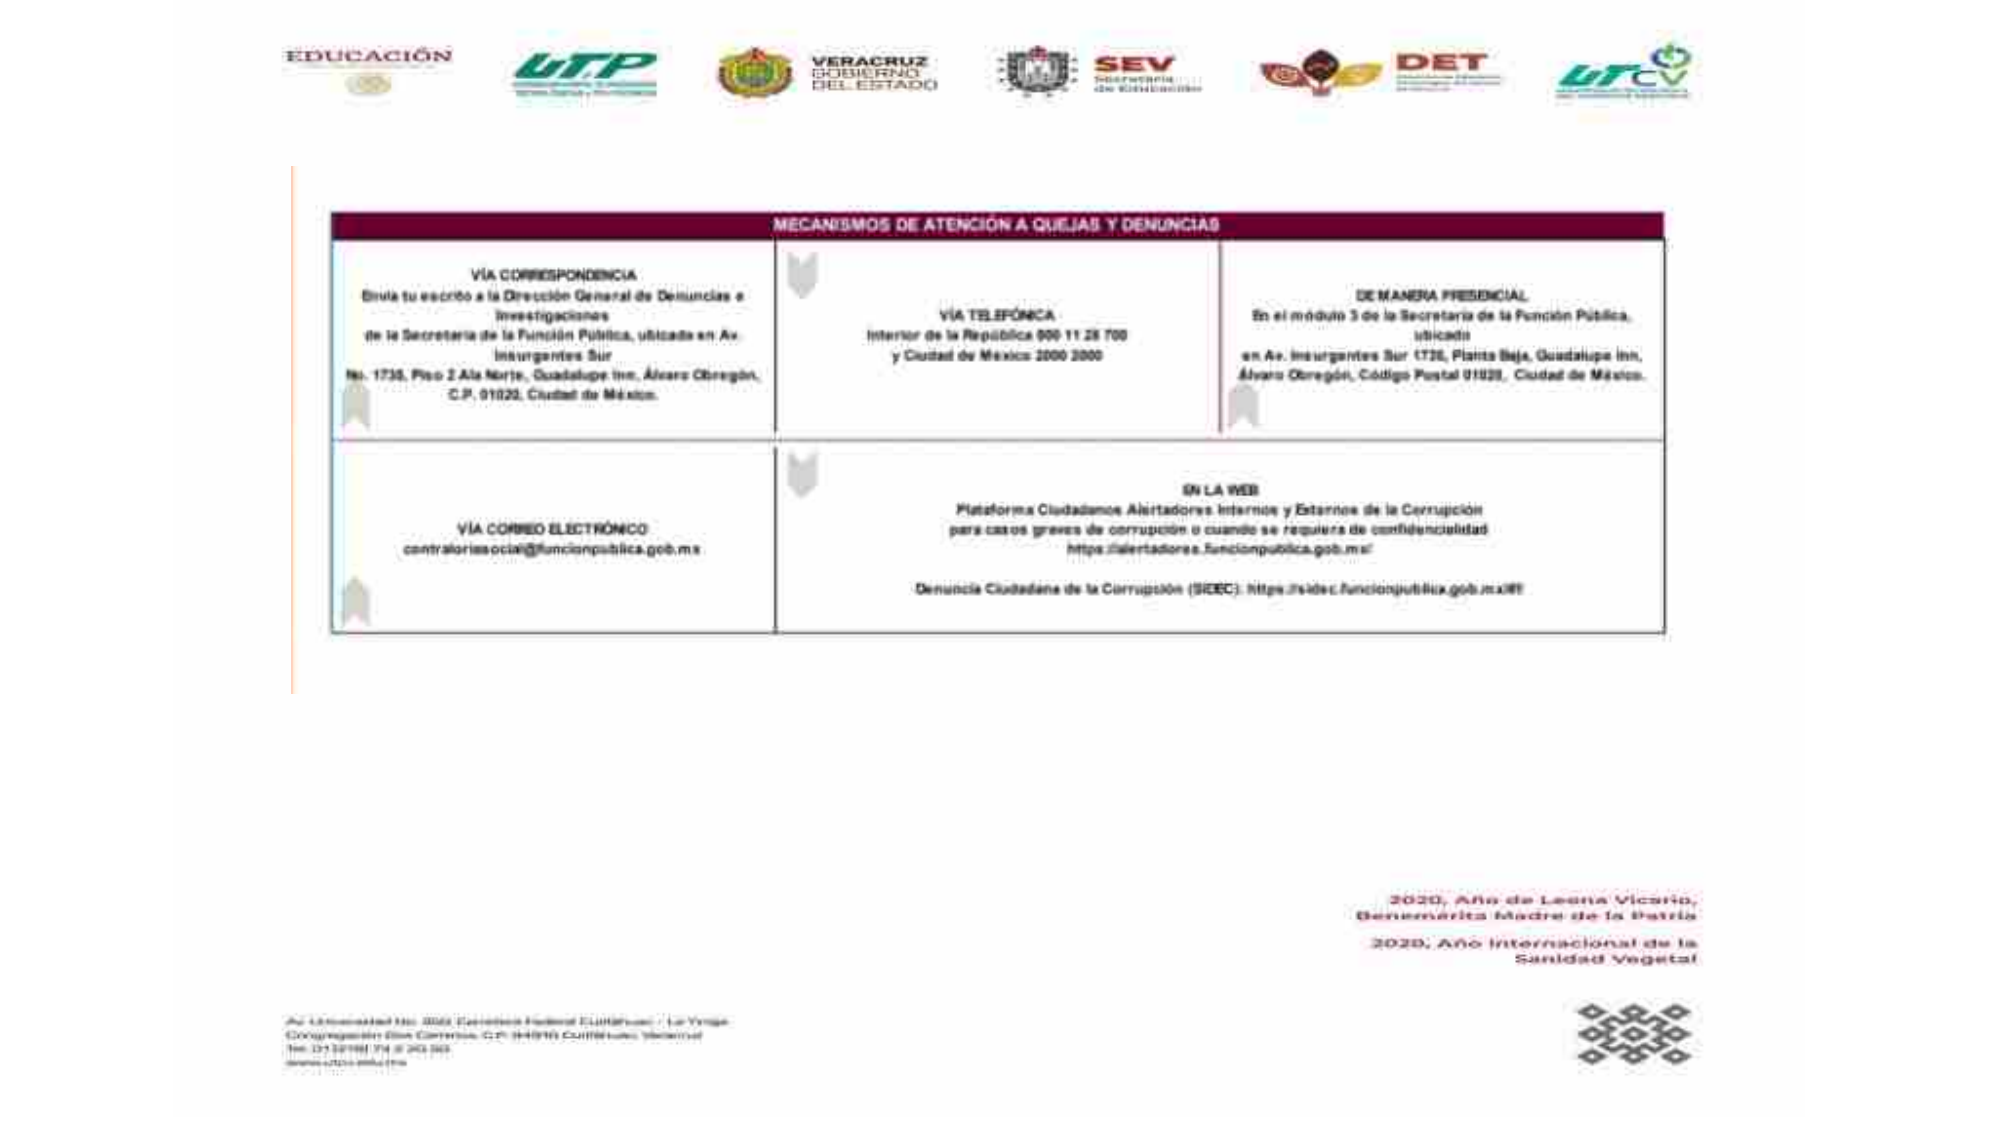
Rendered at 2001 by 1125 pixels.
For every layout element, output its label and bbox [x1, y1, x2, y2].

picture [173, 0, 1805, 1117]
